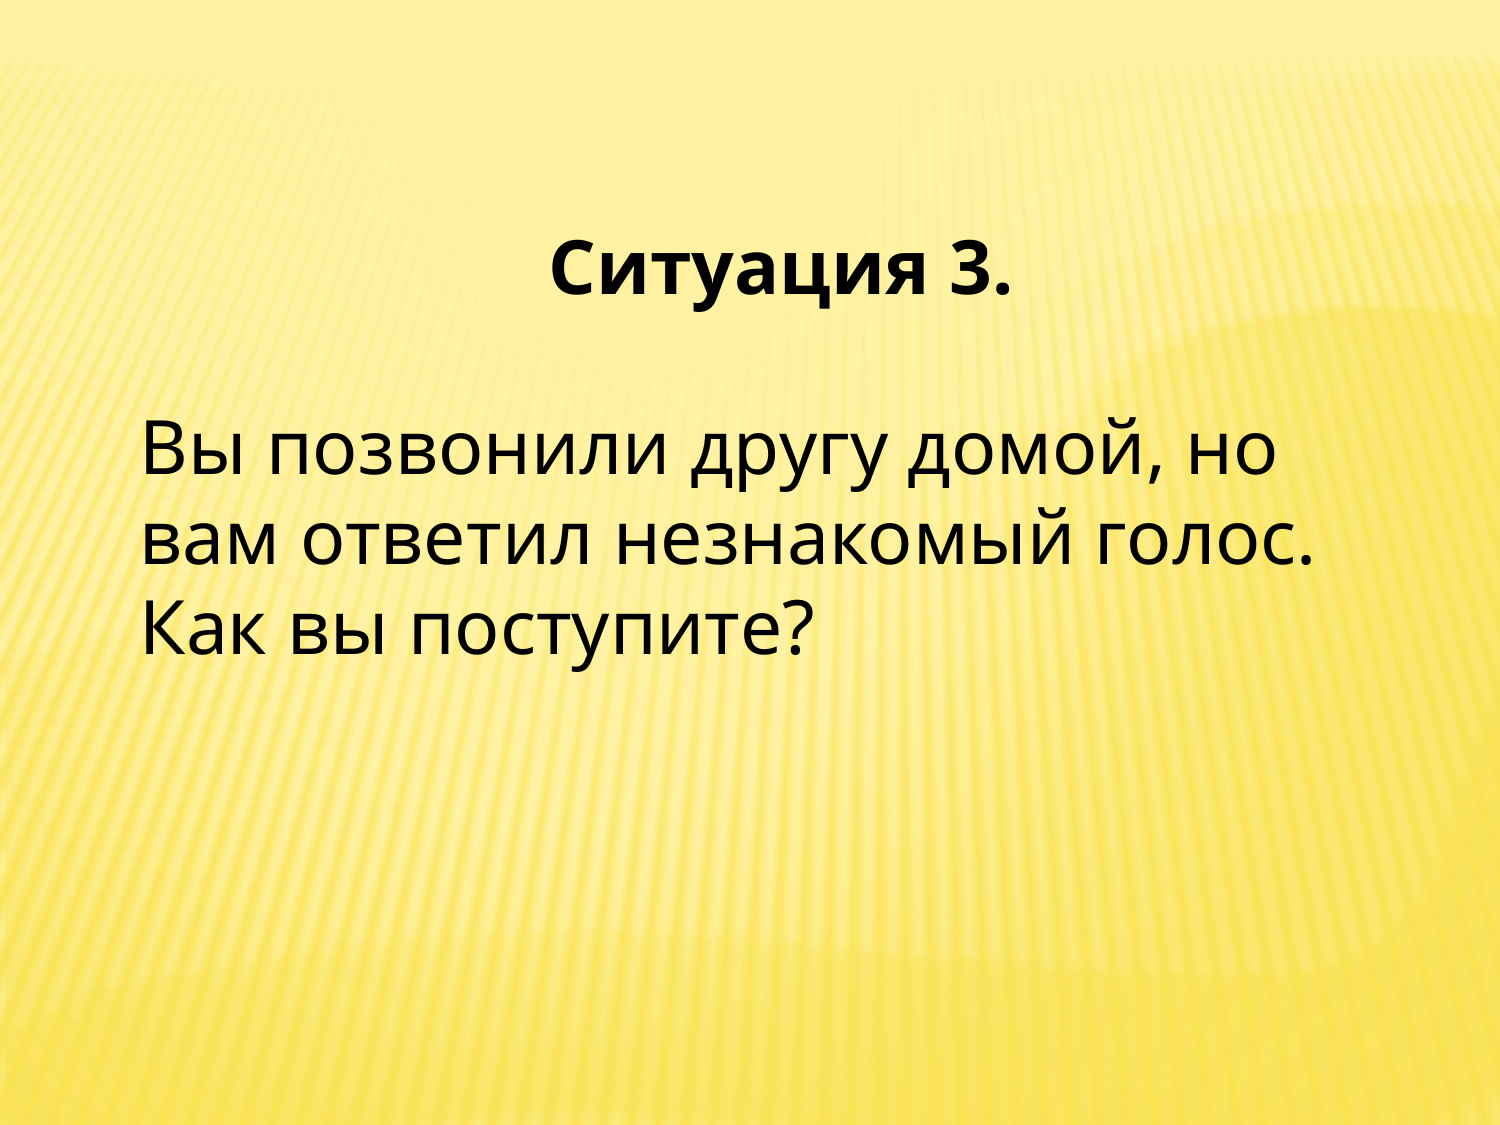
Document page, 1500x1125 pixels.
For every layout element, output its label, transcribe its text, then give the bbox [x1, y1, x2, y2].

text_box Ситуация 3. Вы позвонили другу домой, но вам ответил незнакомый голос. Как вы поступите? [125, 212, 1438, 678]
